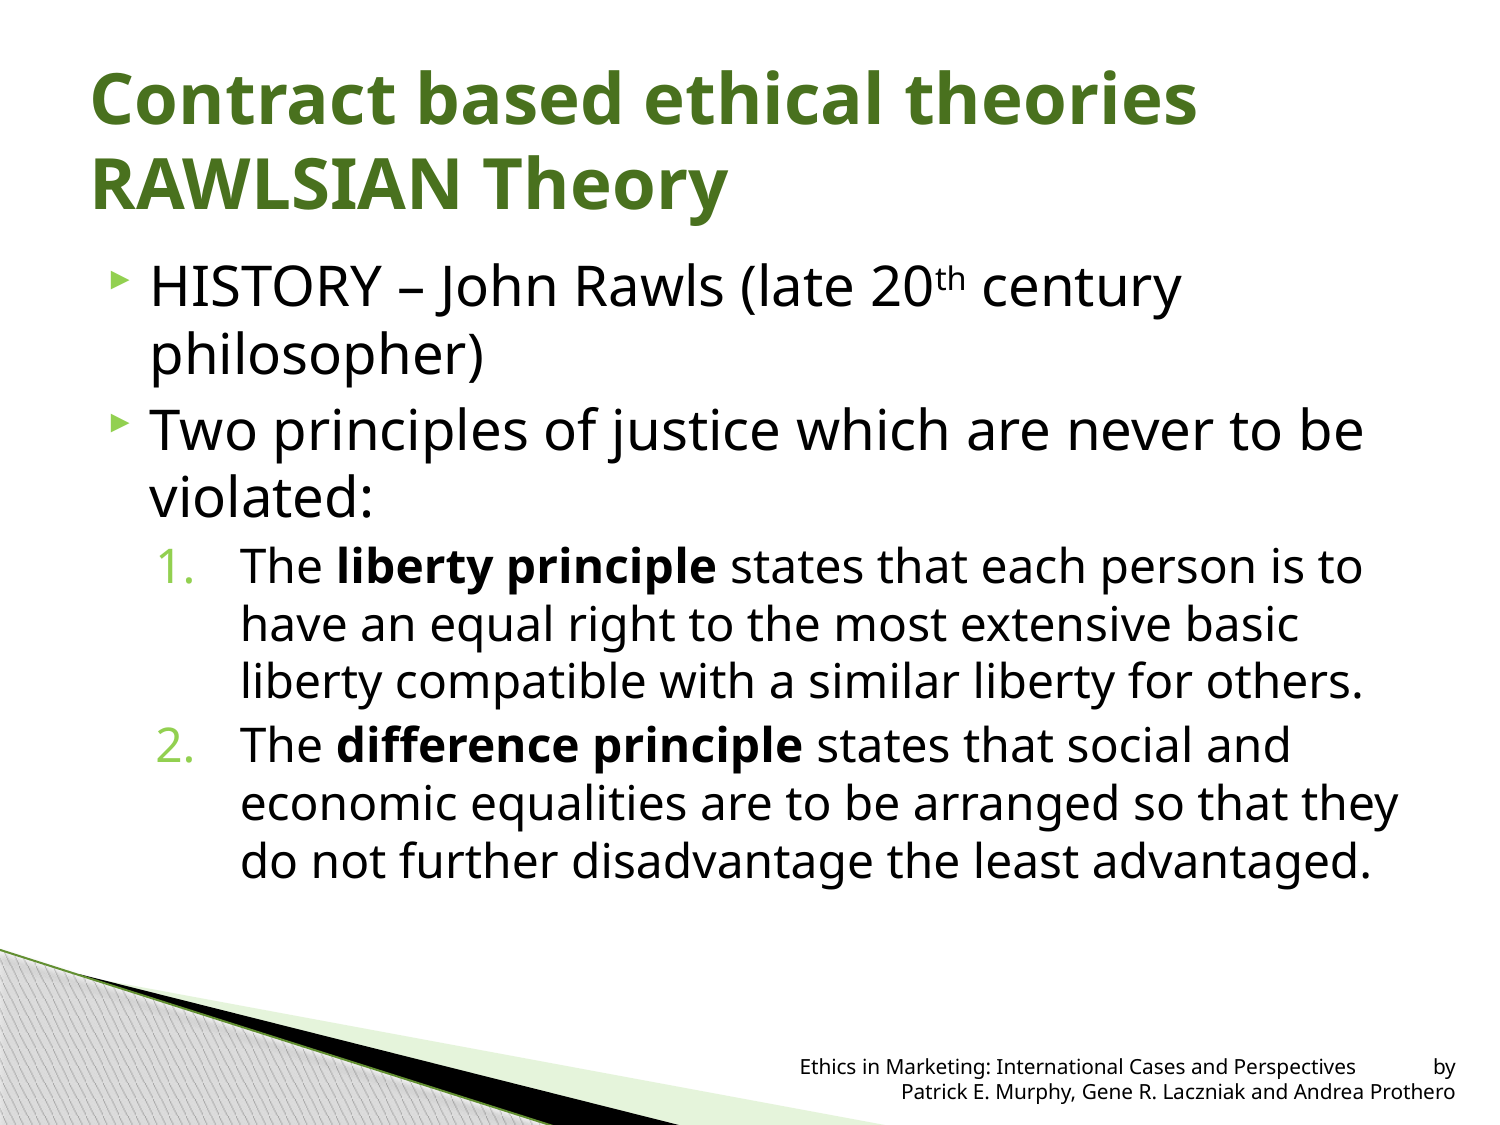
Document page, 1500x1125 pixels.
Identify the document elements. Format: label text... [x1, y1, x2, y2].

title Contract based ethical theories RAWLSIAN Theory [75, 45, 1425, 233]
list HISTORY – John Rawls (late 20th century philosopher) Two principles of justice which are never to be violated: The liberty principle states that each person is to have an equal right to the most extensive basic liberty compatible with a similar liberty for others. The difference principle states that social and economic equalities are to be arranged so that they do not further disadvantage the least advantaged. [75, 243, 1425, 986]
footer Ethics in Marketing: International Cases and Perspectives by Patrick E. Murphy, Gene R. Laczniak and Andrea Prothero [718, 1051, 1471, 1112]
